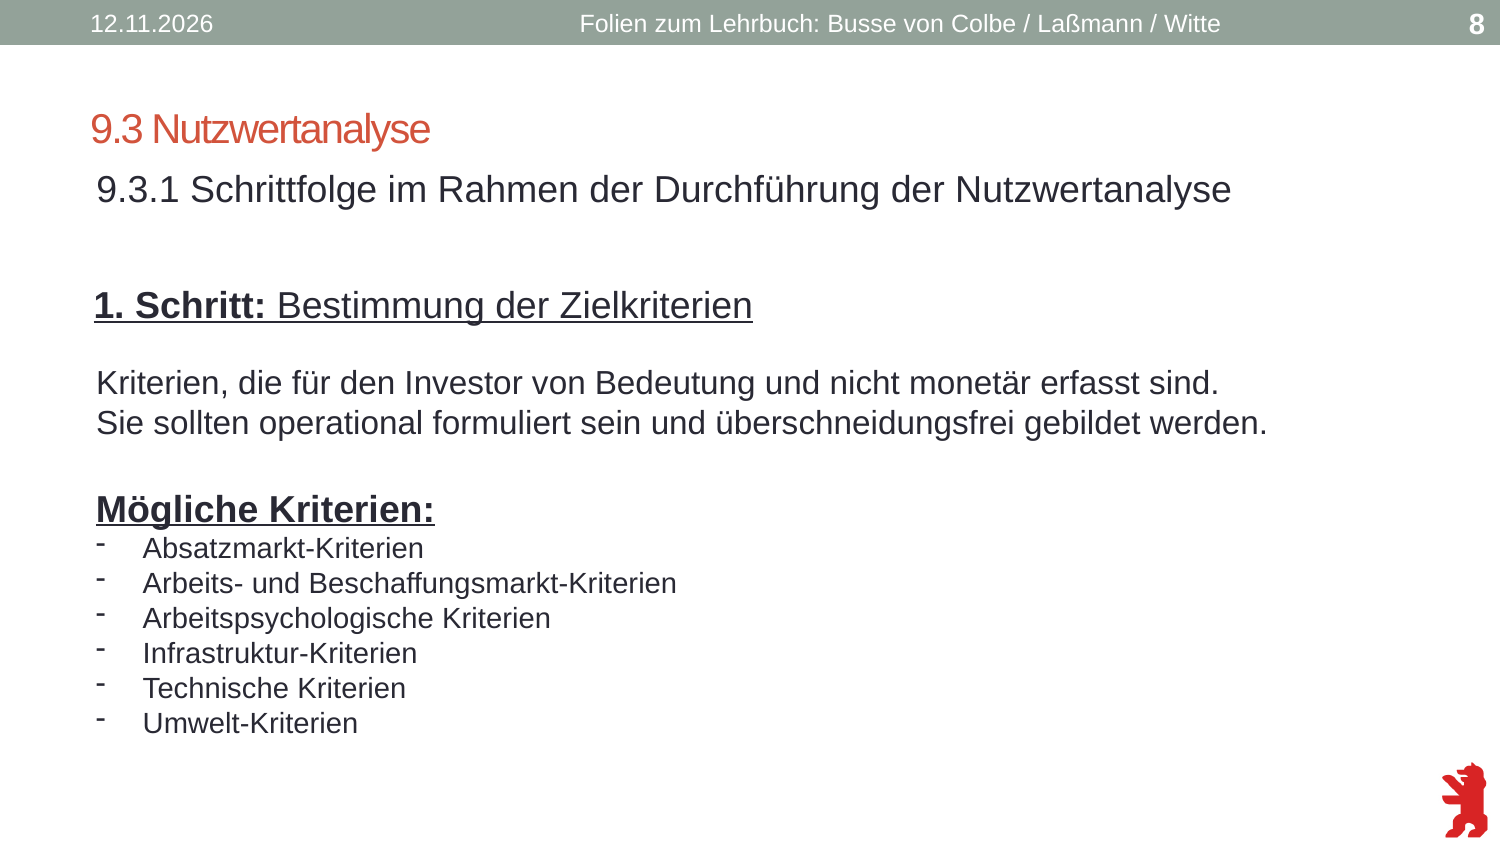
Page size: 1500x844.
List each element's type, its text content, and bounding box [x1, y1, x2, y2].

picture [1434, 760, 1500, 844]
text_box 1. Schritt: Bestimmung der Zielkriterien [78, 274, 769, 334]
text_box Mögliche Kriterien: Absatzmarkt-Kriterien Arbeits- und Beschaffungsmarkt-Kriterien Arbeitspsychologische Kriterien Infrastruktur-Kriterien Technische Kriterien Umwelt-Kriterien [81, 477, 694, 747]
slide_number 8 [1325, 2, 1500, 43]
text_box Kriterien, die für den Investor von Bedeutung und nicht monetär erfasst sind. Sie sollten operational formuliert sein und überschneidungsfrei gebildet werden. [81, 353, 1295, 449]
text_box 9.3.1 Schrittfolge im Rahmen der Durchführung der Nutzwertanalyse [81, 157, 1248, 217]
title 9.3 Nutzwertanalyse [75, 65, 1500, 188]
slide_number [75, 2, 550, 43]
footer Folien zum Lehrbuch: Busse von Colbe / Laßmann / Witte [562, 2, 1238, 43]
